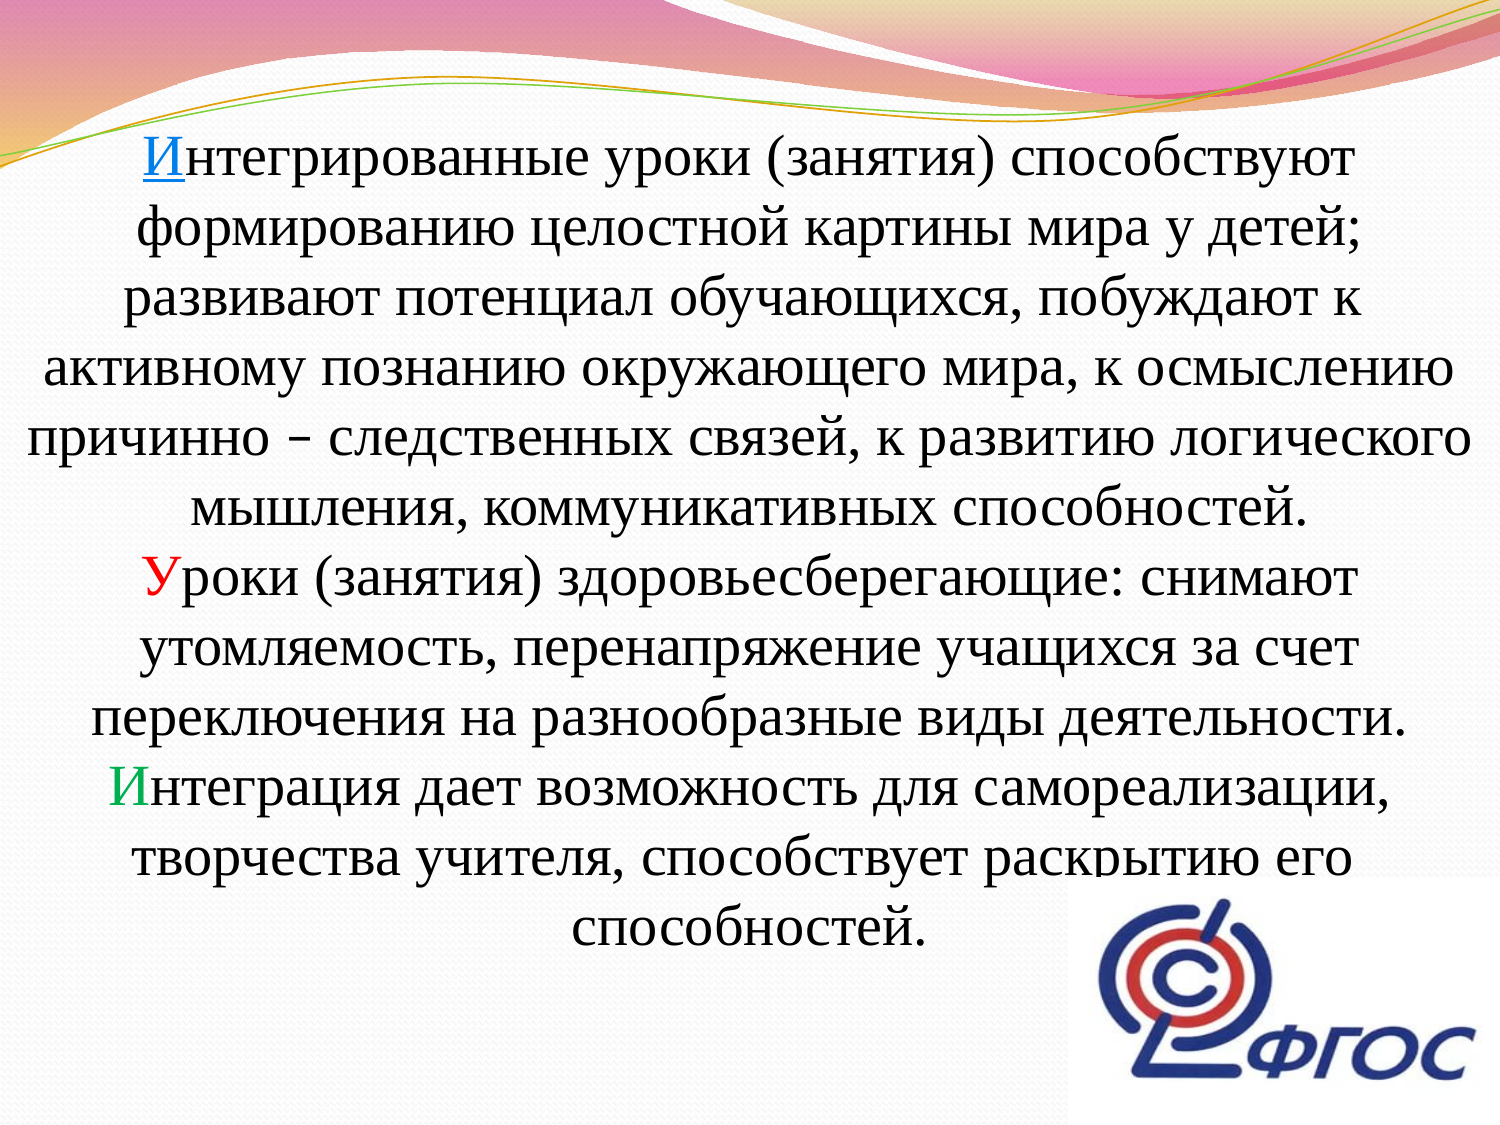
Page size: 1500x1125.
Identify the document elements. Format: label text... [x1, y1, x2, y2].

text_box Интегрированные уроки (занятия) способствуют формированию целостной картины мира у детей; развивают потенциал обучающихся, побуждают к активному познанию окружающего мира, к осмыслению причинно – следственных связей, к развитию логического мышления, коммуникативных способностей. Уроки (занятия) здоровьесберегающие: снимают утомляемость, перенапряжение учащихся за счет переключения на разнообразные виды деятельности. Интеграция дает возможность для самореализации, творчества учителя, способствует раскрытию его способностей. [0, 39, 1500, 965]
picture [1068, 876, 1500, 1125]
